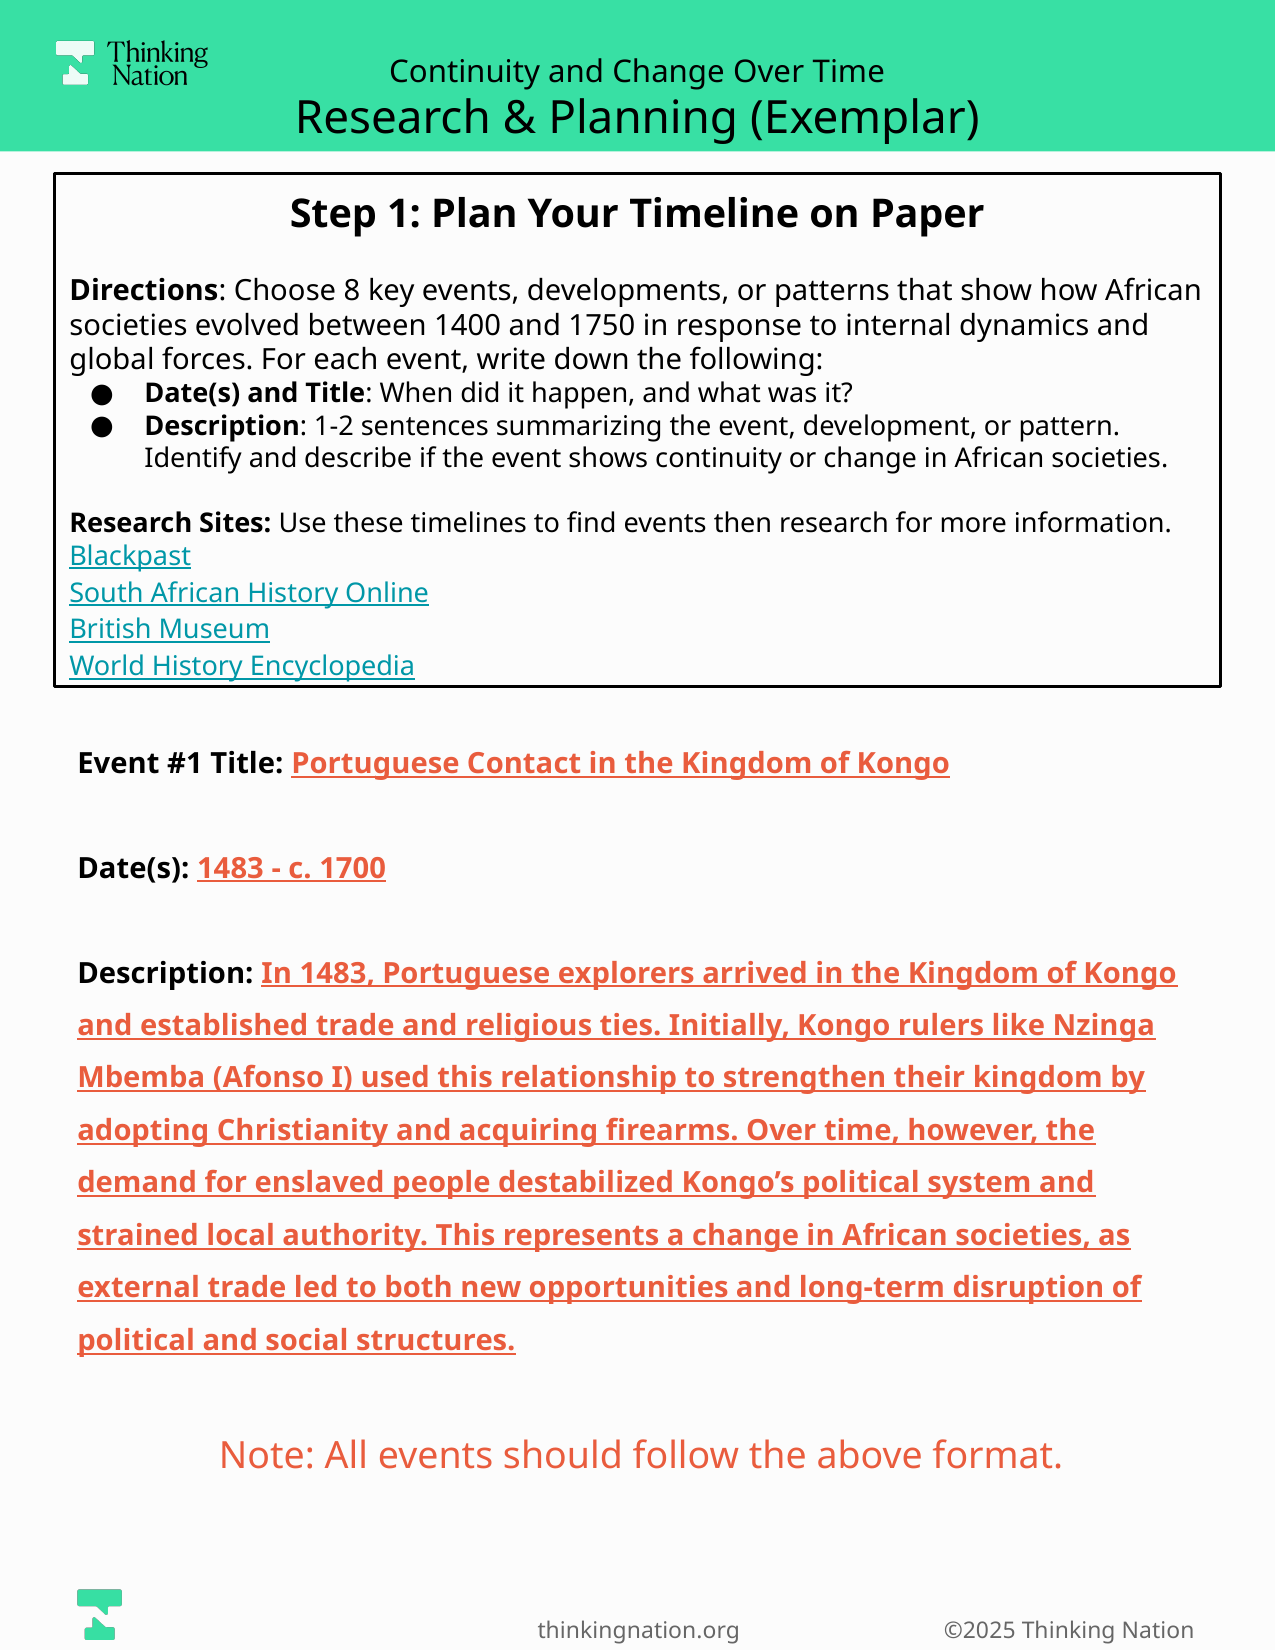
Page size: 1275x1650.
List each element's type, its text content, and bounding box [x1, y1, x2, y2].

text_box Step 1: Plan Your Timeline on Paper Directions: Choose 8 key events, developments, or patterns that show how African societies evolved between 1400 and 1750 in response to internal dynamics and global forces. For each event, write down the following: Date(s) and Title: When did it happen, and what was it? Description: 1-2 sentences summarizing the event, development, or pattern. Identify and describe if the event shows continuity or change in African societies. Research Sites: Use these timelines to find events then research for more information. Blackpast South African History Online British Museum World History Encyclopedia [54, 173, 1221, 687]
picture [63, 1578, 135, 1650]
picture [38, 26, 213, 99]
text_box Continuity and Change Over Time Research & Planning (Exemplar) [0, 0, 1275, 152]
text_box thinkingnation.org [488, 1599, 790, 1650]
text_box ©2025 Thinking Nation [909, 1599, 1211, 1650]
text_box Event #1 Title: Portuguese Contact in the Kingdom of Kongo Date(s): 1483 - c. 1700 Description: In 1483, Portuguese explorers arrived in the Kingdom of Kongo and established trade and religious ties. Initially, Kongo rulers like Nzinga Mbemba (Afonso I) used this relationship to strengthen their kingdom by adopting Christianity and acquiring firearms. Over time, however, the demand for enslaved people destabilized Kongo’s political system and strained local authority. This represents a change in African societies, as external trade led to both new opportunities and long-term disruption of political and social structures. Note: All events should follow the above format. [62, 711, 1221, 1592]
